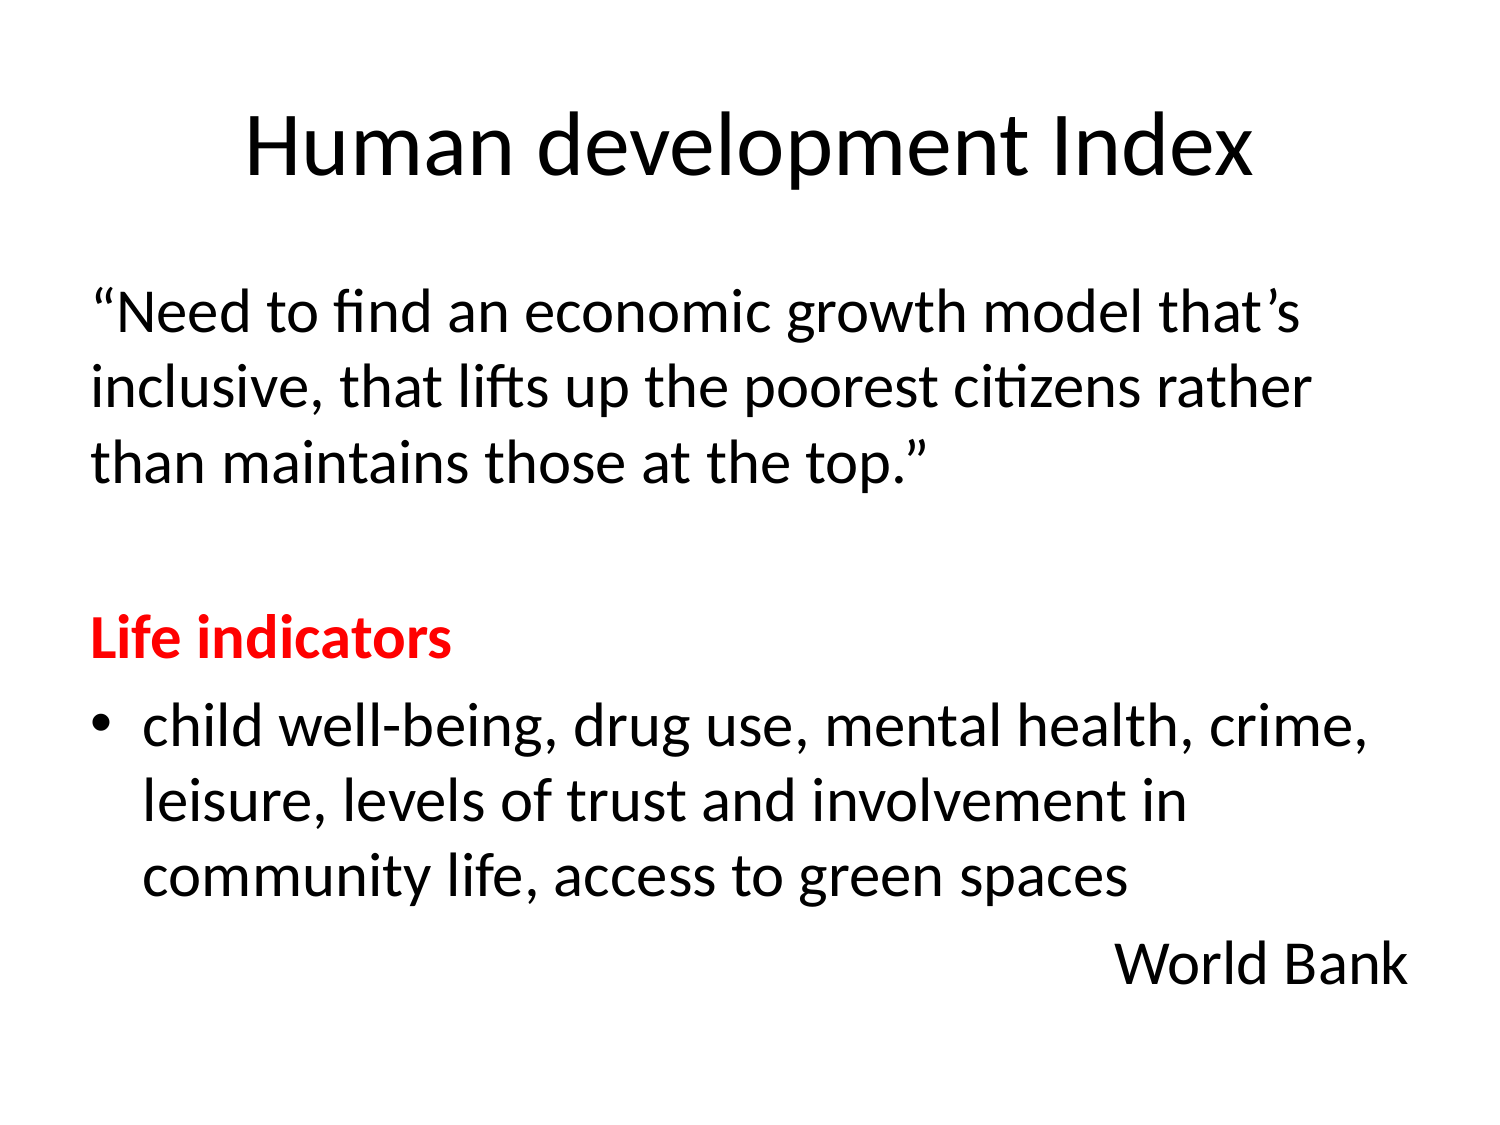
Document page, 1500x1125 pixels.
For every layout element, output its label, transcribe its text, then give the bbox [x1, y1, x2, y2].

title Human development Index [75, 45, 1425, 233]
list “Need to find an economic growth model that’s inclusive, that lifts up the poorest citizens rather than maintains those at the top.” Life indicators child well-being, drug use, mental health, crime, leisure, levels of trust and involvement in community life, access to green spaces World Bank [75, 262, 1425, 1005]
